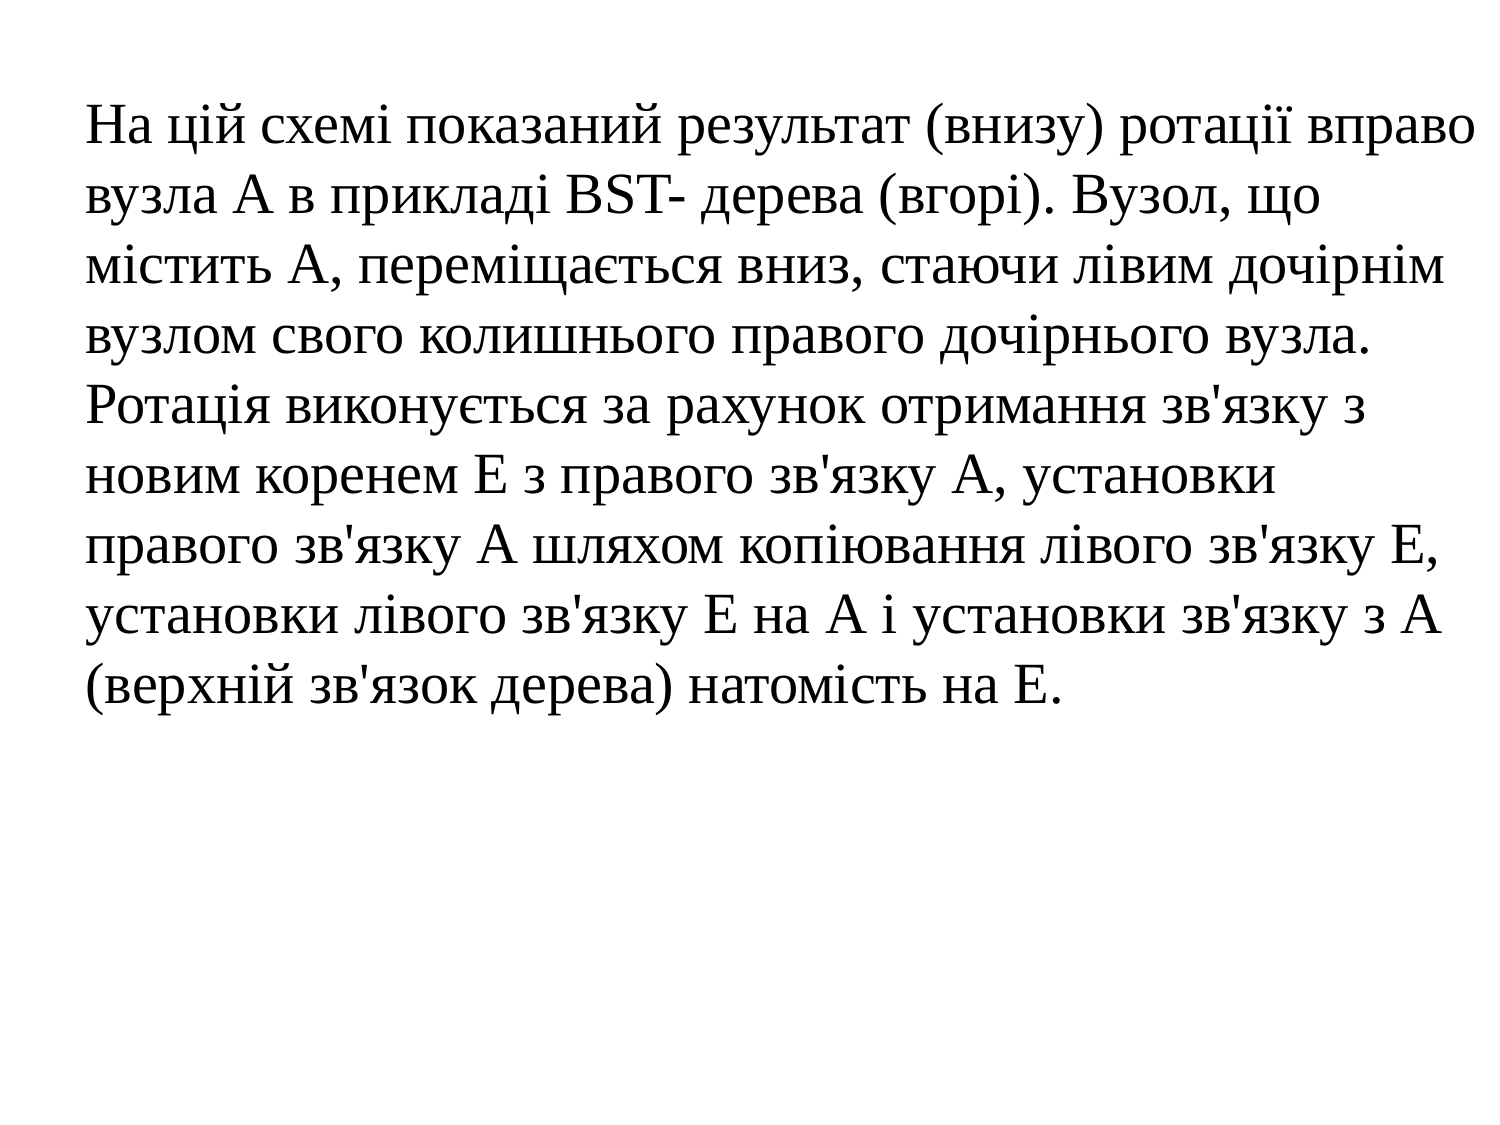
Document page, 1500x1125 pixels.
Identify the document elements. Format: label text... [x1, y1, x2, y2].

text_box На цій схемі показаний результат (внизу) ротації вправо вузла А в прикладі BST- дерева (вгорі). Вузол, що містить А, переміщається вниз, стаючи лівим дочірнім вузлом свого колишнього правого дочірнього вузла. Ротація виконується за рахунок отримання зв'язку з новим коренем Е з правого зв'язку А, установки правого зв'язку А шляхом копіювання лівого зв'язку Е, установки лівого зв'язку Е на А і установки зв'язку з А (верхній зв'язок дерева) натомість на Е. [70, 78, 1500, 793]
